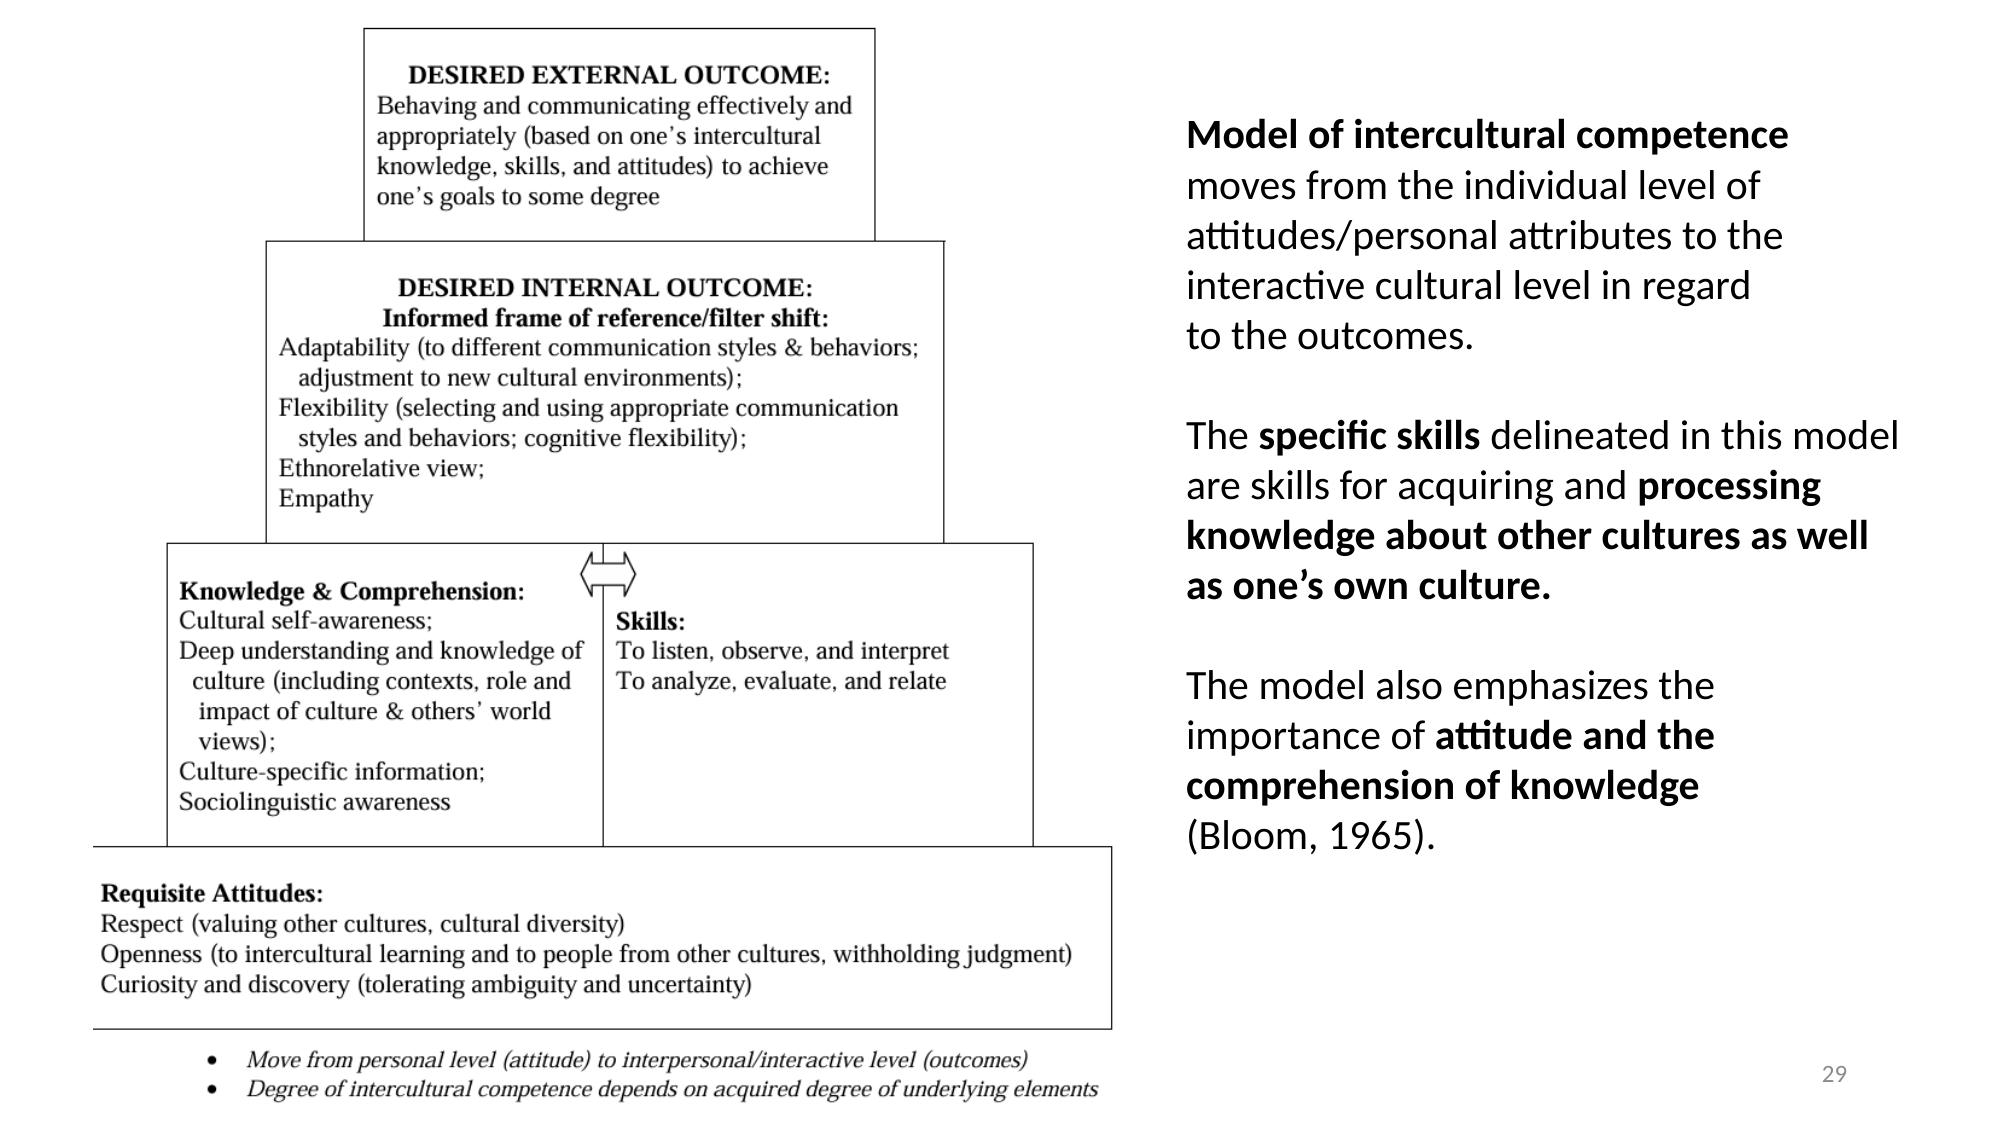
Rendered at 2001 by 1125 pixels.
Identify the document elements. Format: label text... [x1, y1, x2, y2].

slide_number 29 [1412, 1042, 1863, 1103]
picture [92, 0, 1116, 1106]
text_box Model of intercultural competence moves from the individual level of attitudes/personal attributes to the interactive cultural level in regard to the outcomes. The specific skills delineated in this model are skills for acquiring and processing knowledge about other cultures as well as one’s own culture. The model also emphasizes the importance of attitude and the comprehension of knowledge (Bloom, 1965). [1171, 99, 1918, 910]
